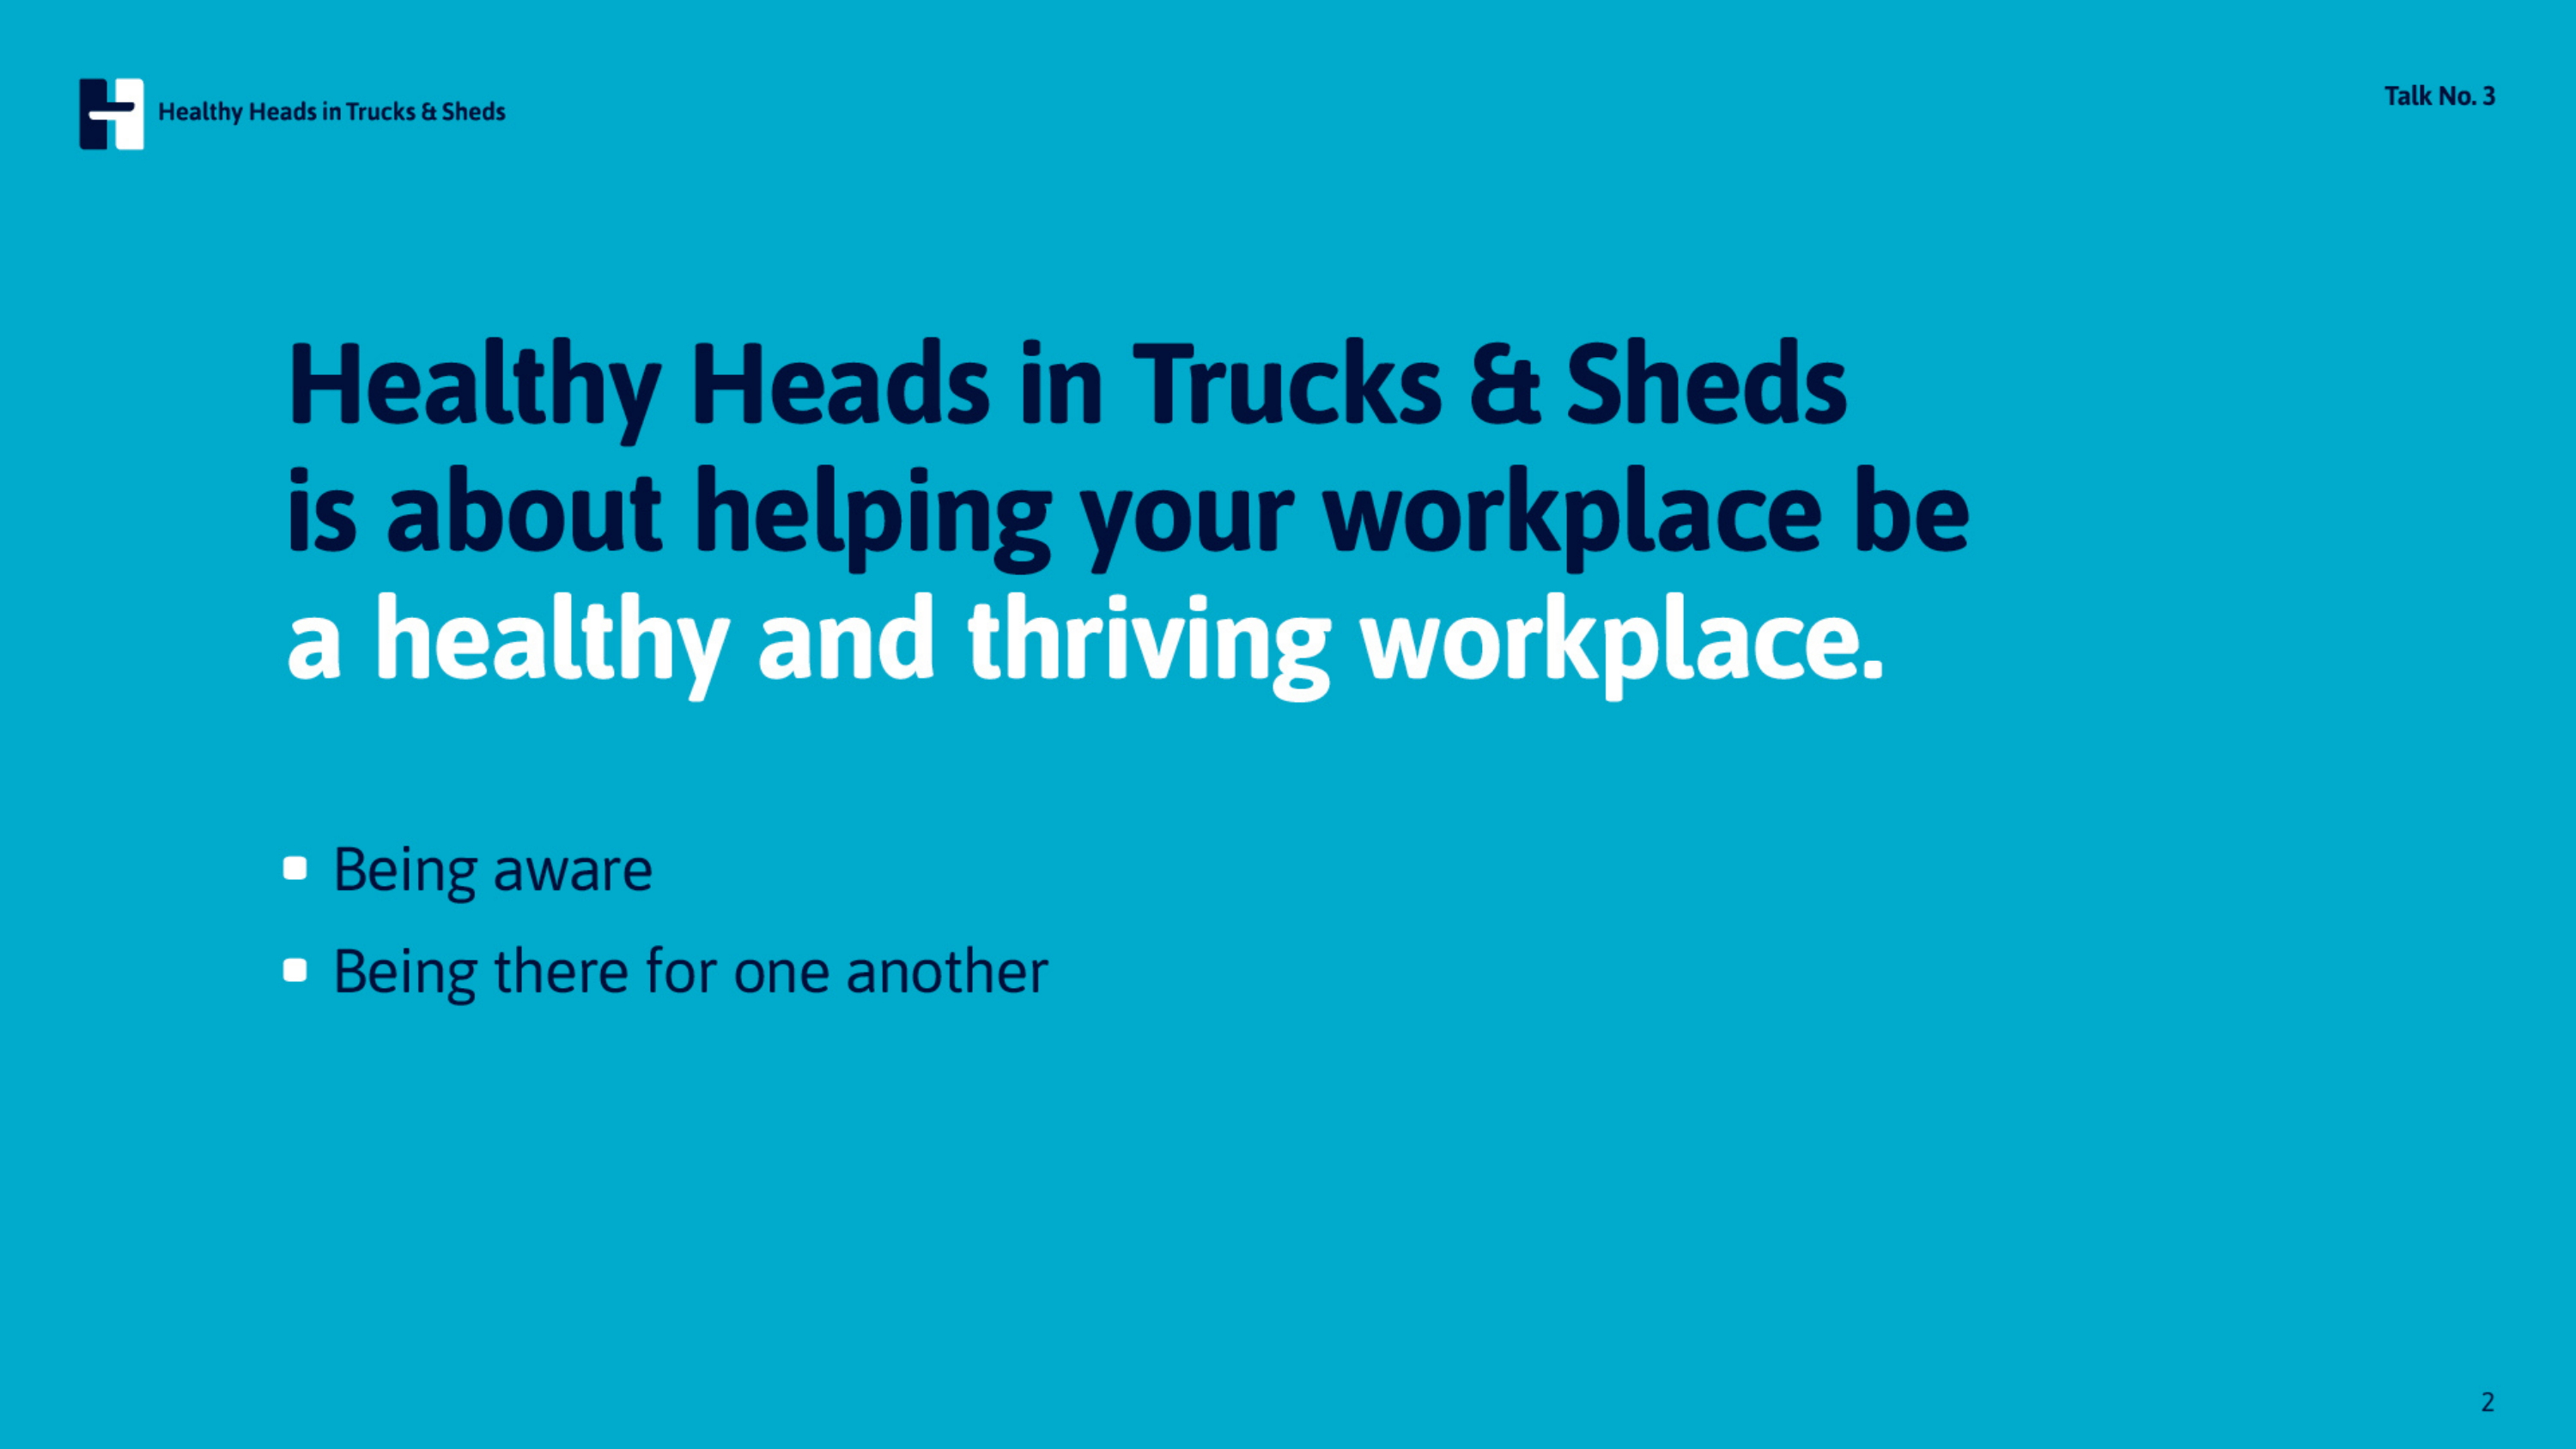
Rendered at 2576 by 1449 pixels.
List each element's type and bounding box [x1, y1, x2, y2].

text_box [0, 0, 2576, 1449]
